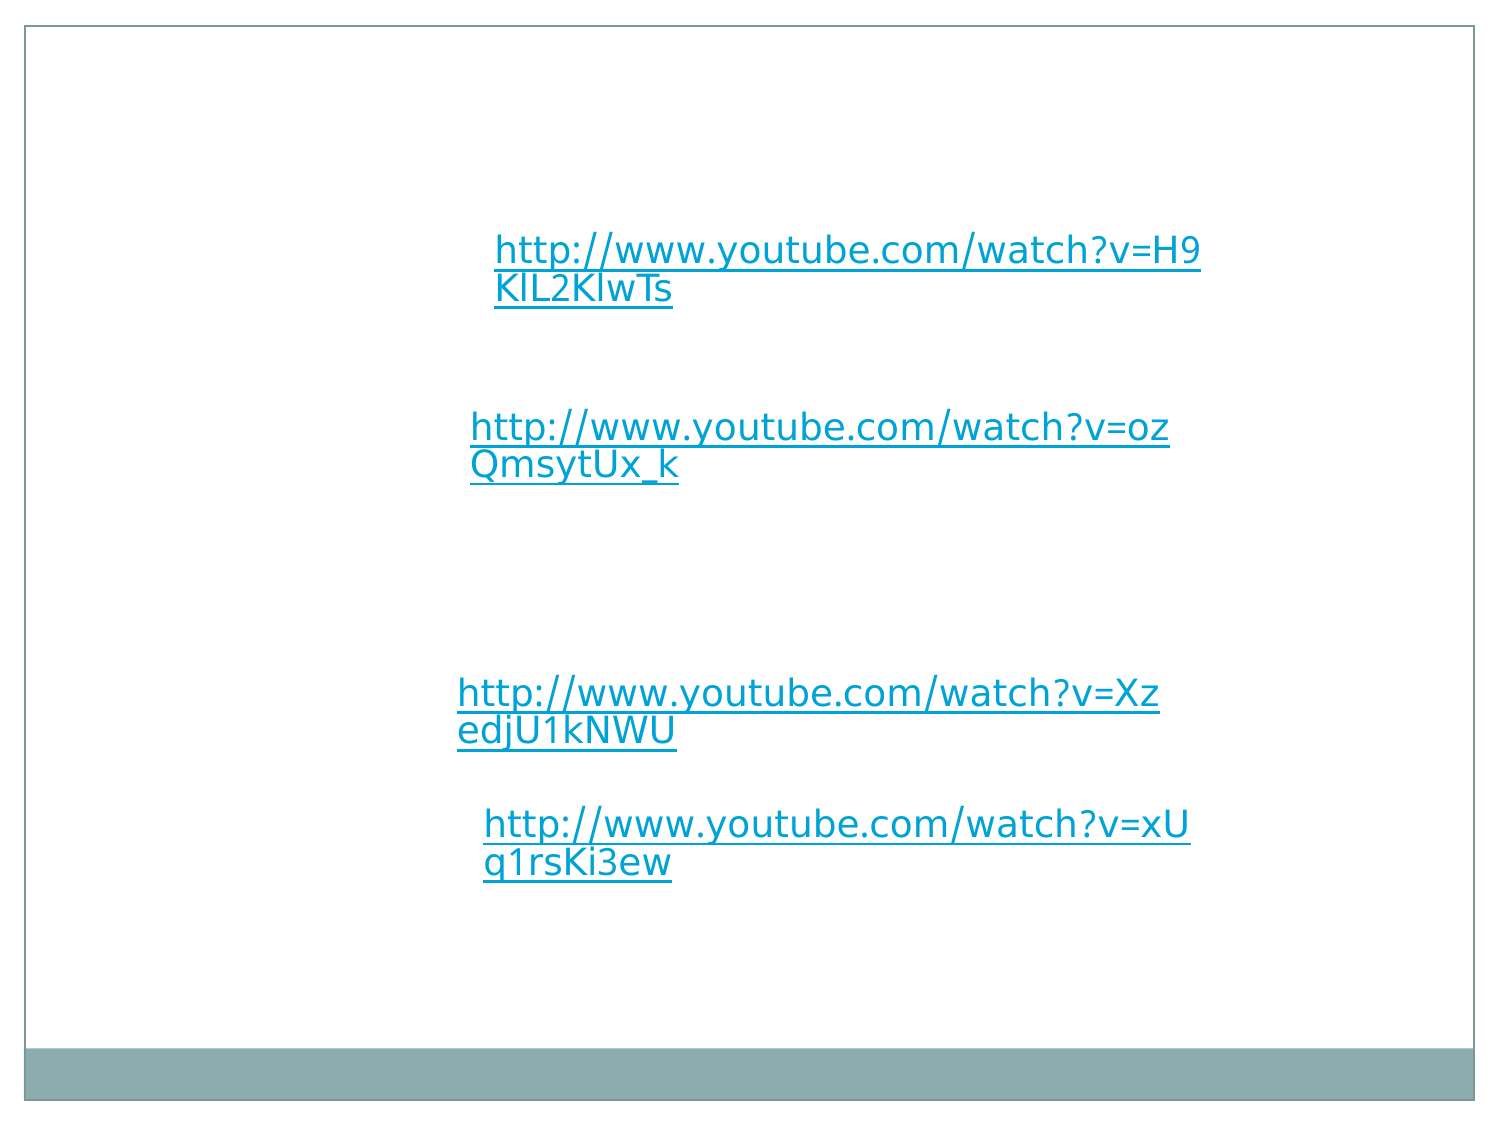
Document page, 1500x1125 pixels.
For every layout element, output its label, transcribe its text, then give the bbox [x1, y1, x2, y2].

text_box http://www.youtube.com/watch?v=H9KlL2KlwTs http://www.youtube.com/watch?v=ozQmsytUx_k http://www.youtube.com/watch?v=XzedjU1kNWU http://www.youtube.com/watch?v=xUq1rsKi3ew [644, 128, 1395, 924]
